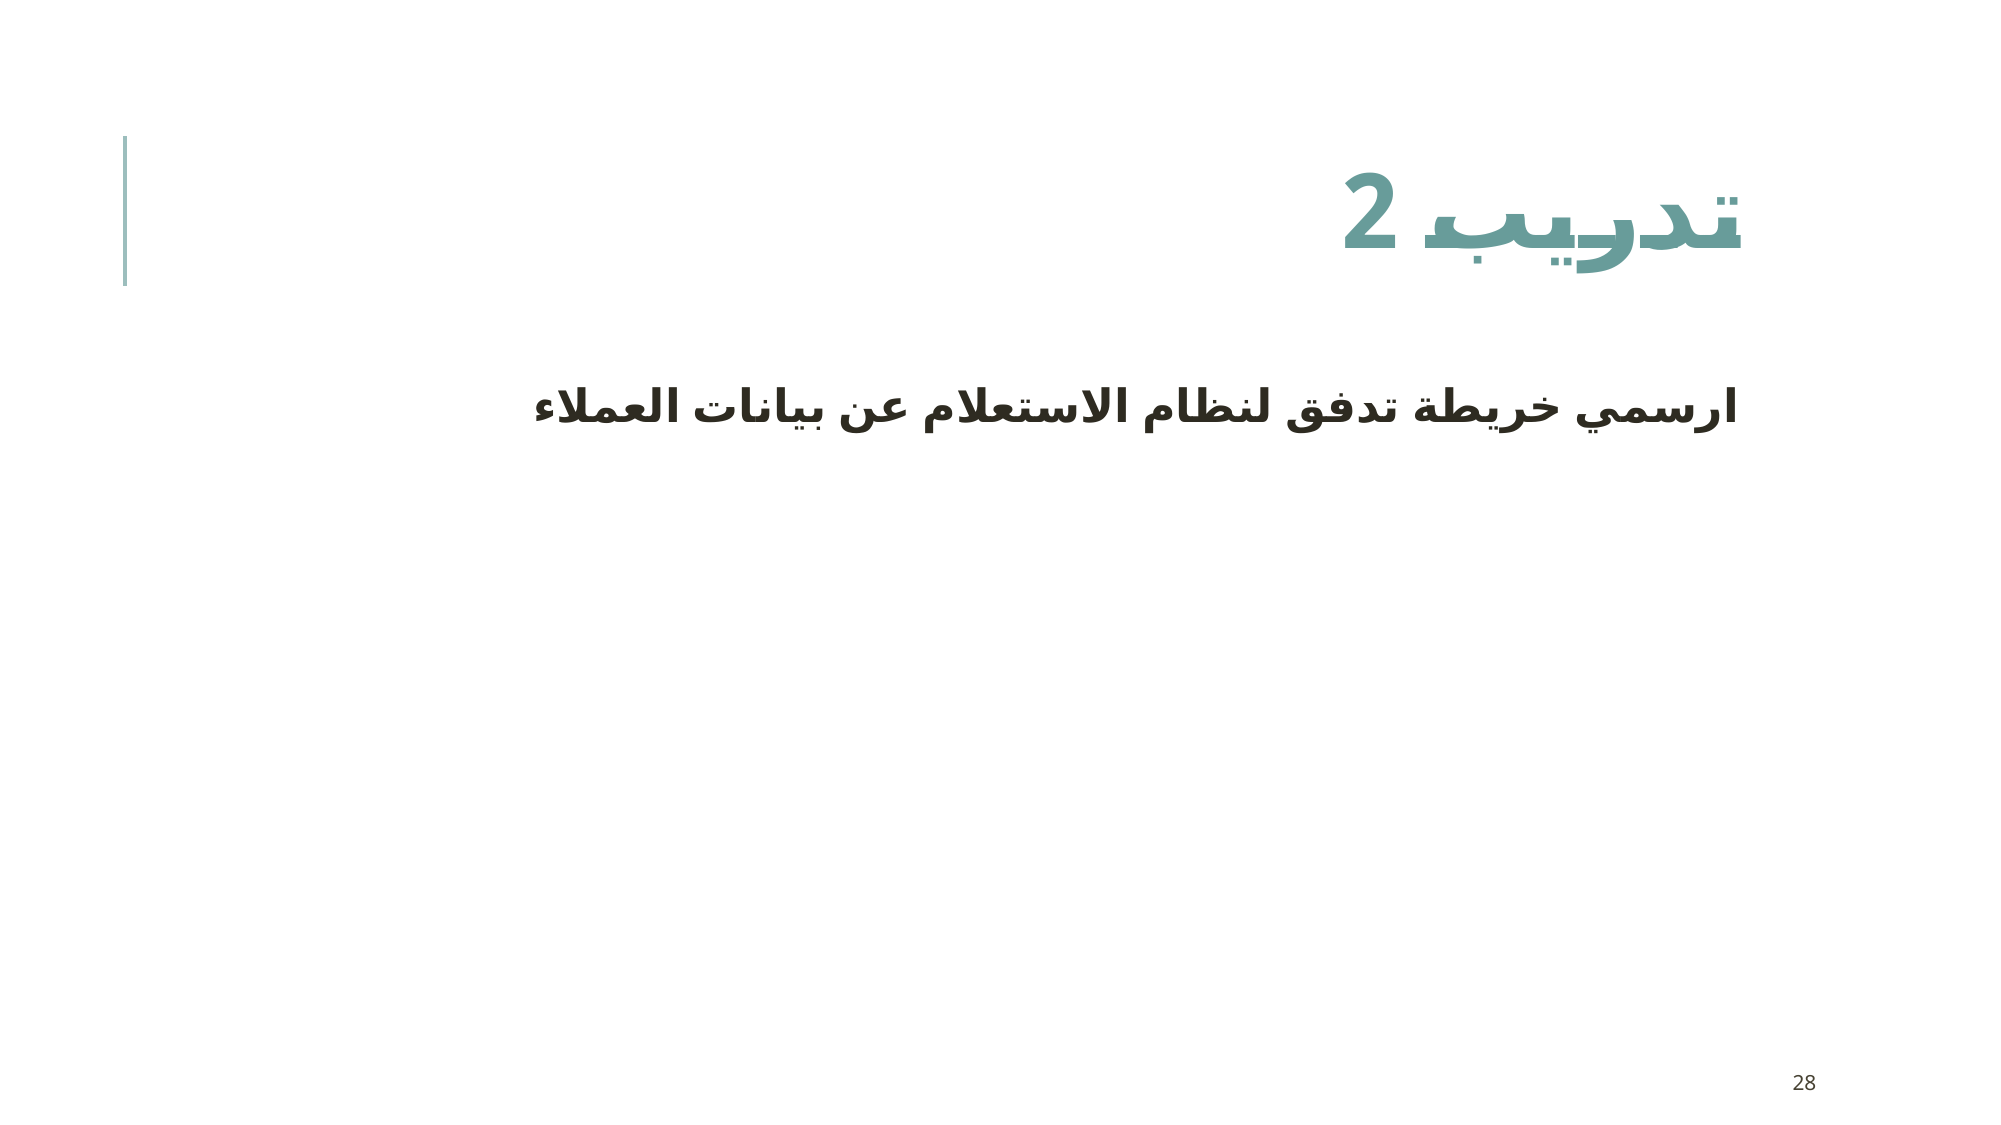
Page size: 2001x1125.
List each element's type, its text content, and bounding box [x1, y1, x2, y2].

slide_number 28 [1777, 1061, 1938, 1107]
title تدريب 2 [168, 96, 1763, 342]
list ارسمي خريطة تدفق لنظام الاستعلام عن بيانات العملاء [168, 375, 1763, 1035]
